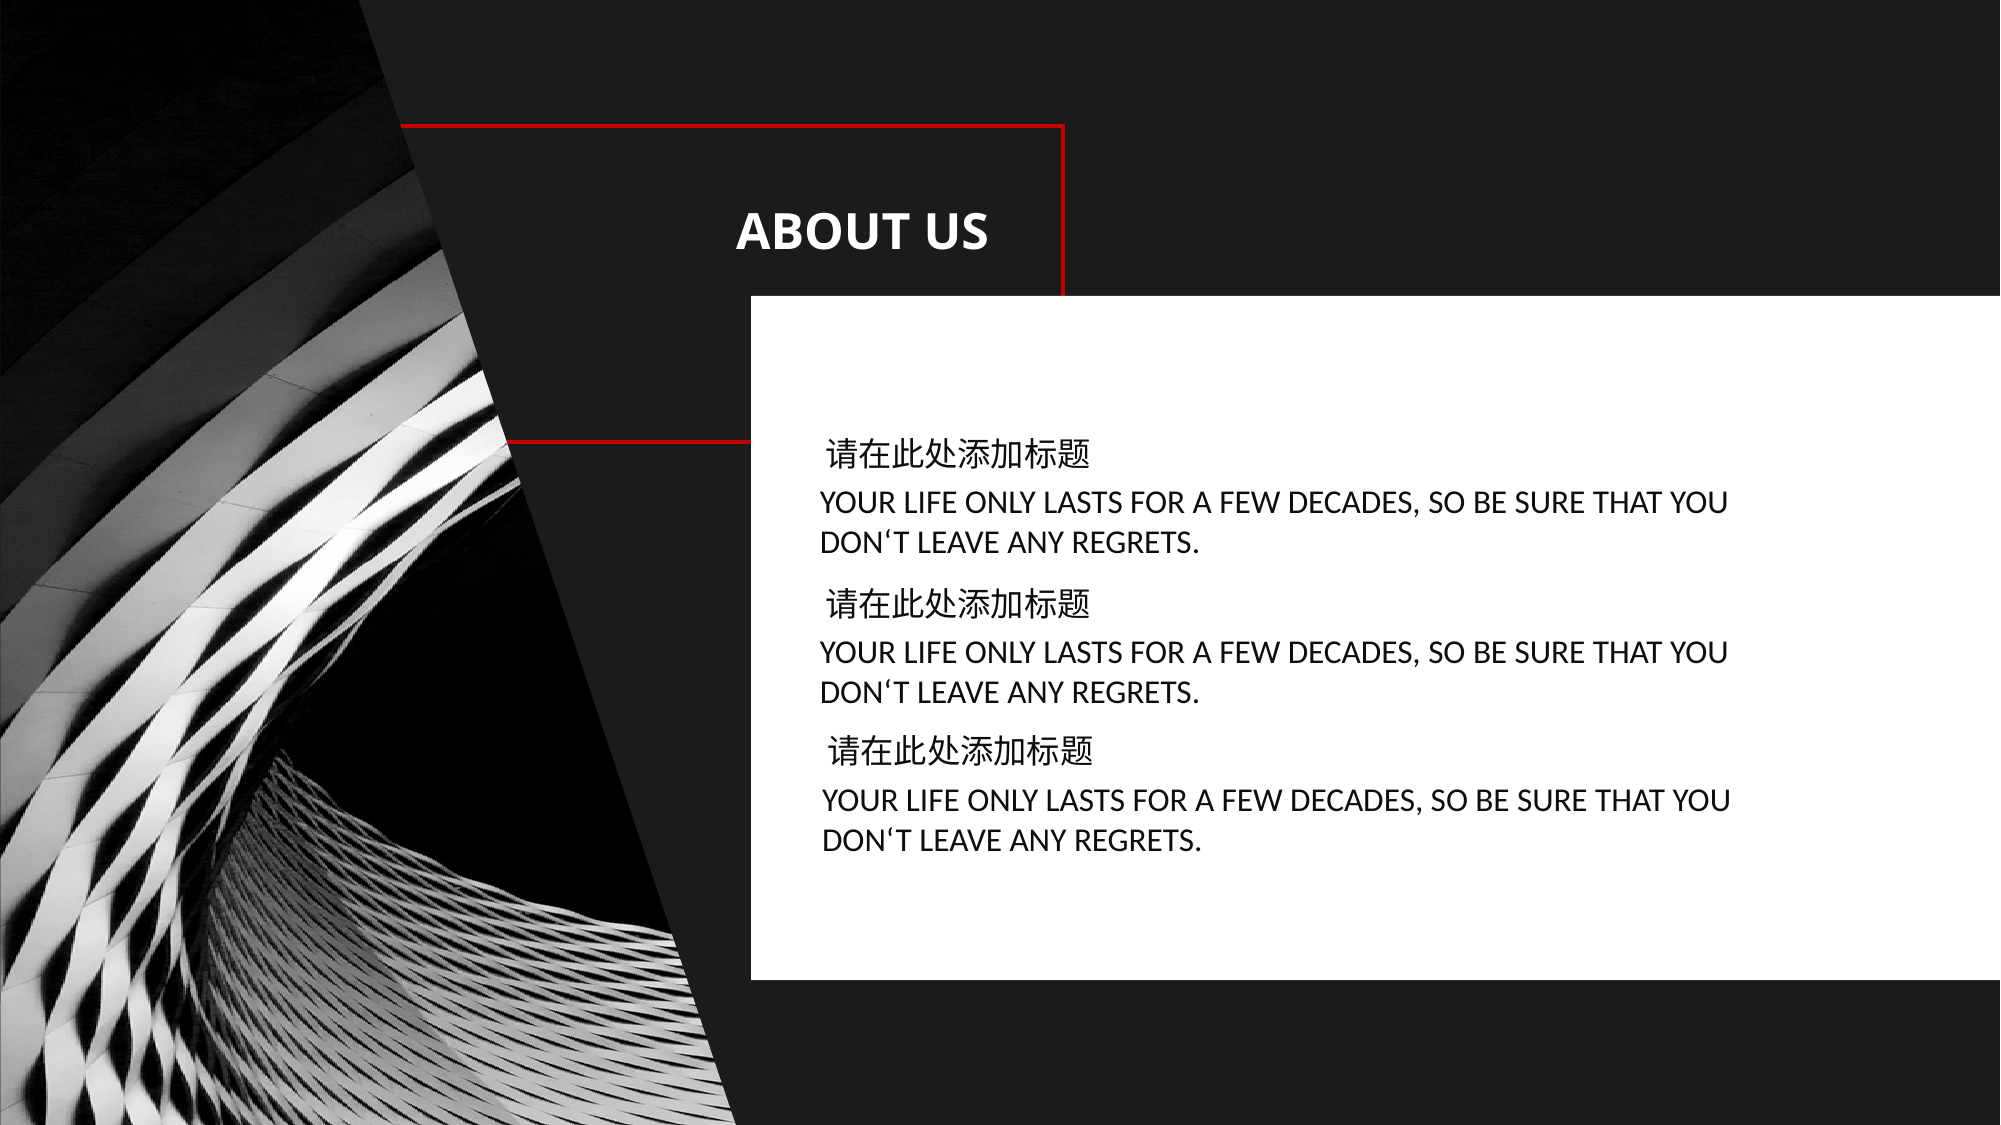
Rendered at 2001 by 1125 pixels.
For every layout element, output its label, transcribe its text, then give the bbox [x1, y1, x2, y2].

text_box ABOUT US [721, 192, 1004, 267]
text_box YOUR LIFE ONLY LASTS FOR A FEW DECADES, SO BE SURE THAT YOU DON‘T LEAVE ANY REGRETS. [807, 770, 1813, 866]
text_box 请在此处添加标题 [810, 575, 1106, 631]
text_box 请在此处添加标题 [810, 425, 1106, 481]
text_box [0, 0, 737, 1125]
text_box YOUR LIFE ONLY LASTS FOR A FEW DECADES, SO BE SURE THAT YOU DON‘T LEAVE ANY REGRETS. [804, 473, 1811, 568]
text_box [402, 125, 1064, 443]
text_box [509, 443, 2000, 1125]
text_box [360, 0, 2000, 295]
text_box YOUR LIFE ONLY LASTS FOR A FEW DECADES, SO BE SURE THAT YOU DON‘T LEAVE ANY REGRETS. [804, 623, 1811, 718]
text_box [750, 295, 2000, 981]
text_box 请在此处添加标题 [812, 723, 1109, 778]
